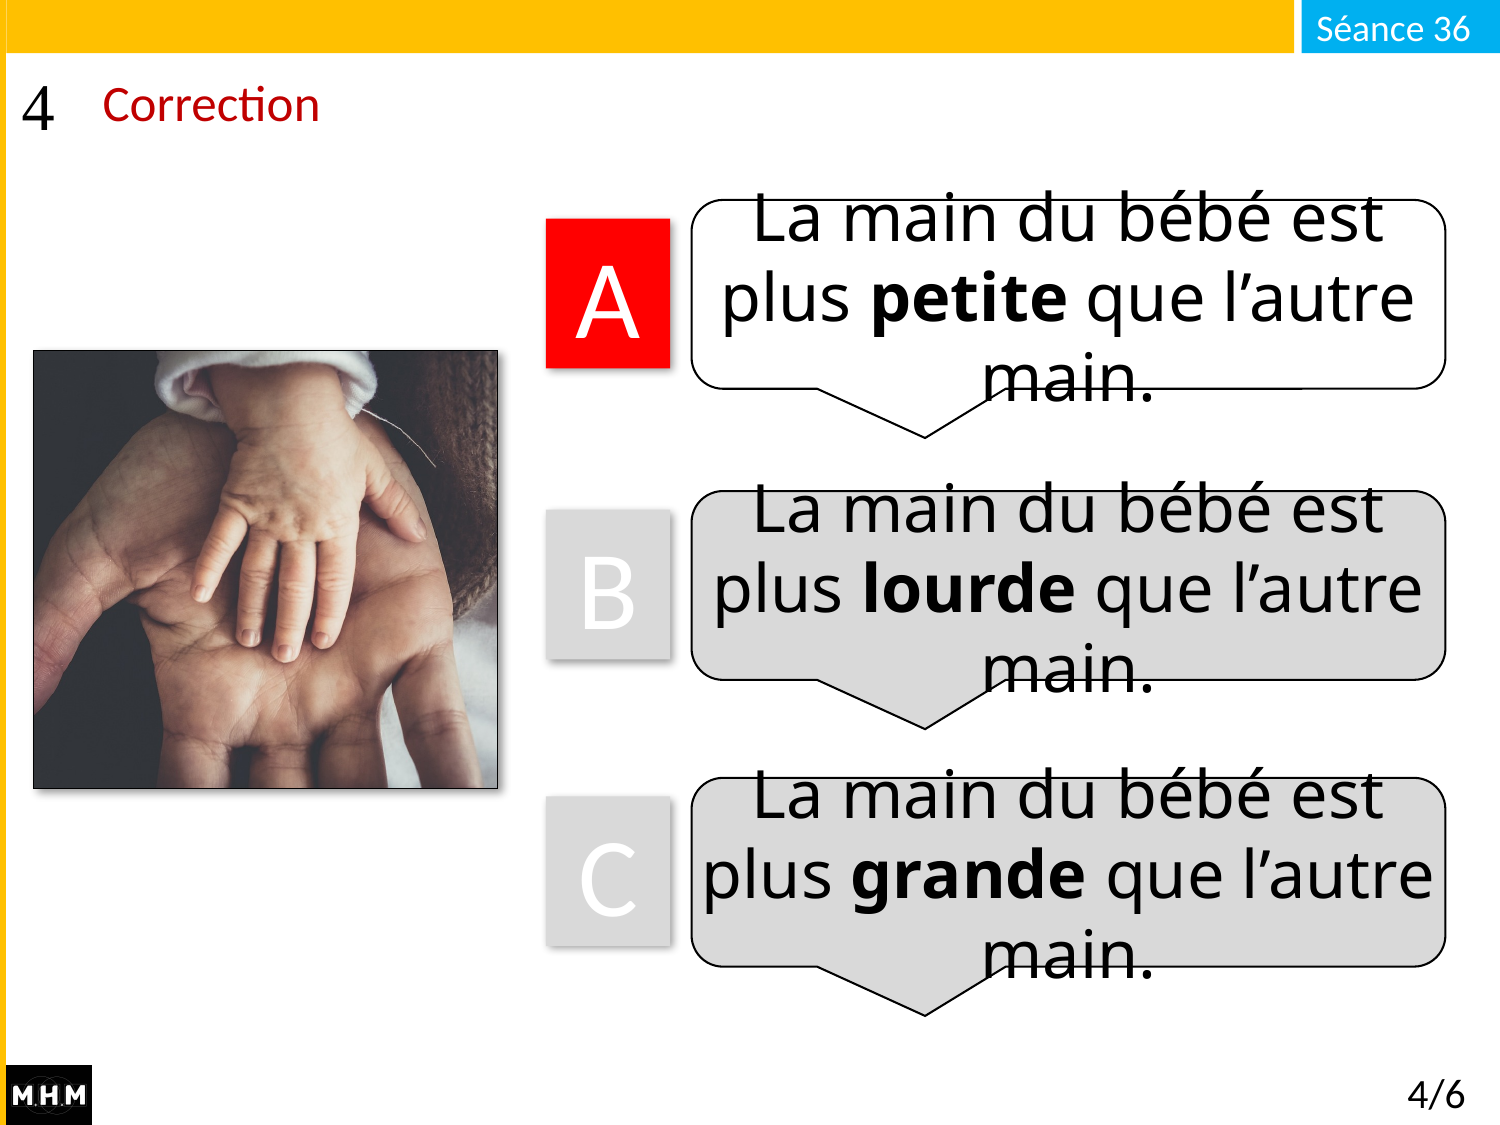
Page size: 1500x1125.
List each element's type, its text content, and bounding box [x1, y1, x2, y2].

list 4/6 [1373, 1064, 1500, 1125]
text_box La main du bébé est plus petite que l’autre main. [690, 198, 1447, 440]
picture [33, 350, 498, 789]
text_box La main du bébé est plus lourde que l’autre main. [690, 490, 1447, 731]
text_box A [545, 218, 671, 369]
text_box La main du bébé est plus grande que l’autre main. [690, 776, 1447, 1018]
text_box C [545, 796, 671, 947]
title Correction [87, 32, 1382, 140]
picture [6, 1065, 92, 1125]
text_box B [545, 509, 671, 660]
